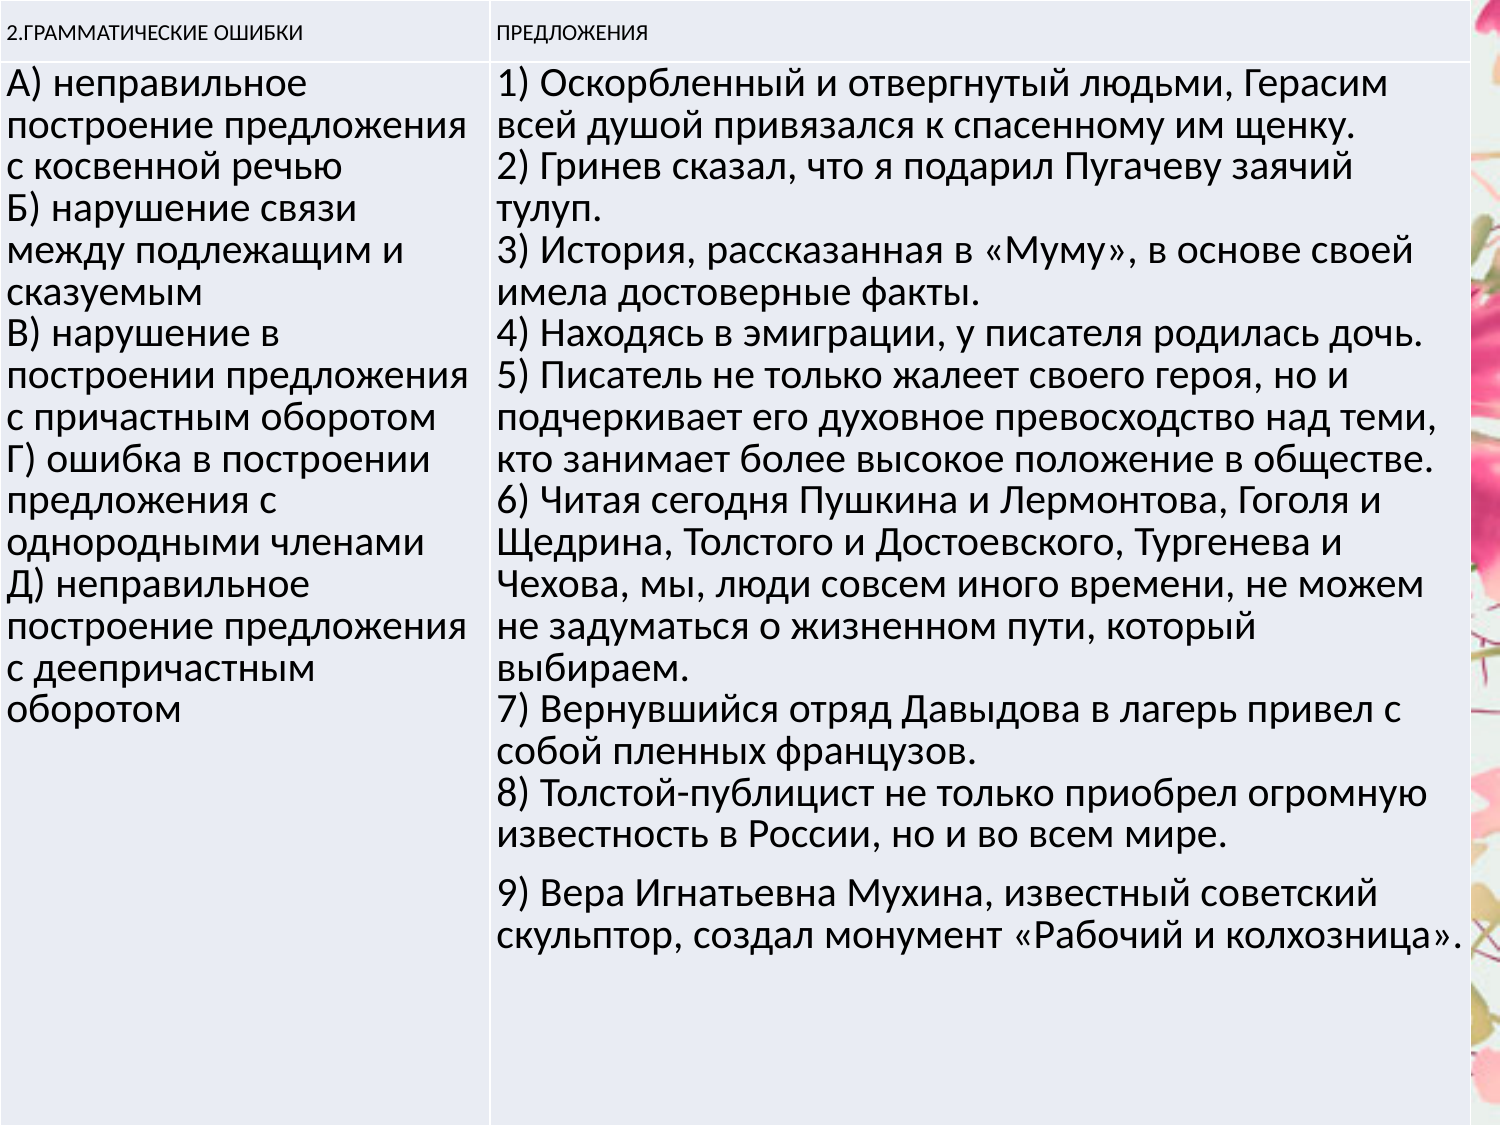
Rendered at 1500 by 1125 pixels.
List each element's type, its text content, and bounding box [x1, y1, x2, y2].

table_cell A) неправильное построение предложения с косвенной речью Б) нарушение связи между подлежащим и сказуемым B) нарушение в построении предложения с причастным оборотом Г) ошибка в построении предложения с однородными членами Д) неправильное построение предложения с деепричастным оборотом [1, 63, 489, 1125]
table_cell 1) Оскорбленный и отвергнутый людьми, Герасим всей душой привязался к спасенному им щенку. 2) Гринев сказал, что я подарил Пугачеву заячий тулуп. 3) История, рассказанная в «Муму», в основе своей имела достоверные факты. 4) Находясь в эмиграции, у писателя родилась дочь. 5) Писатель не только жалеет своего героя, но и подчеркивает его духовное превосходство над теми, кто занимает более высокое положение в обществе. 6) Читая сегодня Пушкина и Лермонтова, Гоголя и Щедрина, Толстого и Достоевского, Тургенева и Чехова, мы, люди совсем иного времени, не можем не задуматься о жизненном пути, который выбираем. 7) Вернувшийся отряд Давыдова в лагерь привел с собой пленных французов. 8) Толстой-публицист не только приобрел огромную известность в России, но и во всем мире. 9) Вера Игнатьевна Мухина, известный советский скульптор, создал монумент «Рабочий и колхозница». [491, 63, 1470, 1125]
picture [1471, 0, 1500, 1125]
table_header ПРЕДЛОЖЕНИЯ [491, 1, 1470, 61]
table_header 2.ГРАММАТИЧЕСКИЕ ОШИБКИ [1, 1, 489, 61]
